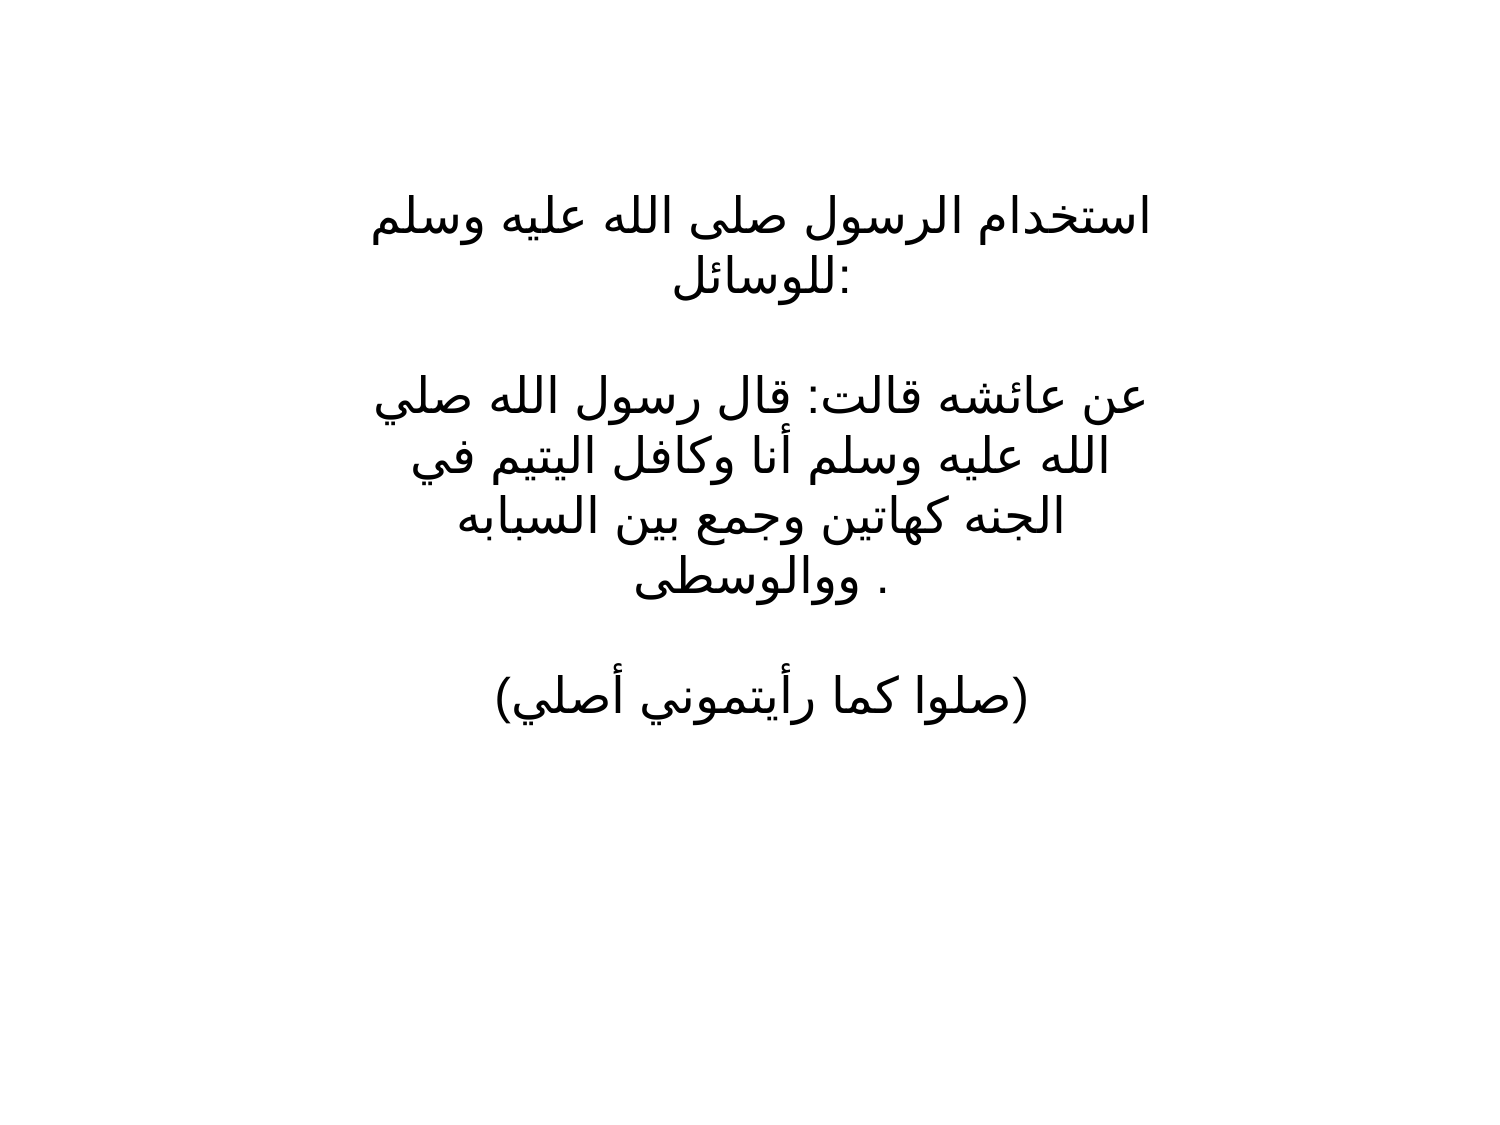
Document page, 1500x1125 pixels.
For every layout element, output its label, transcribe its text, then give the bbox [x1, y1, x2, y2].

text_box استخدام الرسول صلى الله عليه وسلم للوسائل: عن عائشه قالت: قال رسول الله صلي الله عليه وسلم أنا وكافل اليتيم في الجنه كهاتين وجمع بين السبابه ووالوسطى . (صلوا كما رأيتموني أصلي) [339, 175, 1184, 731]
